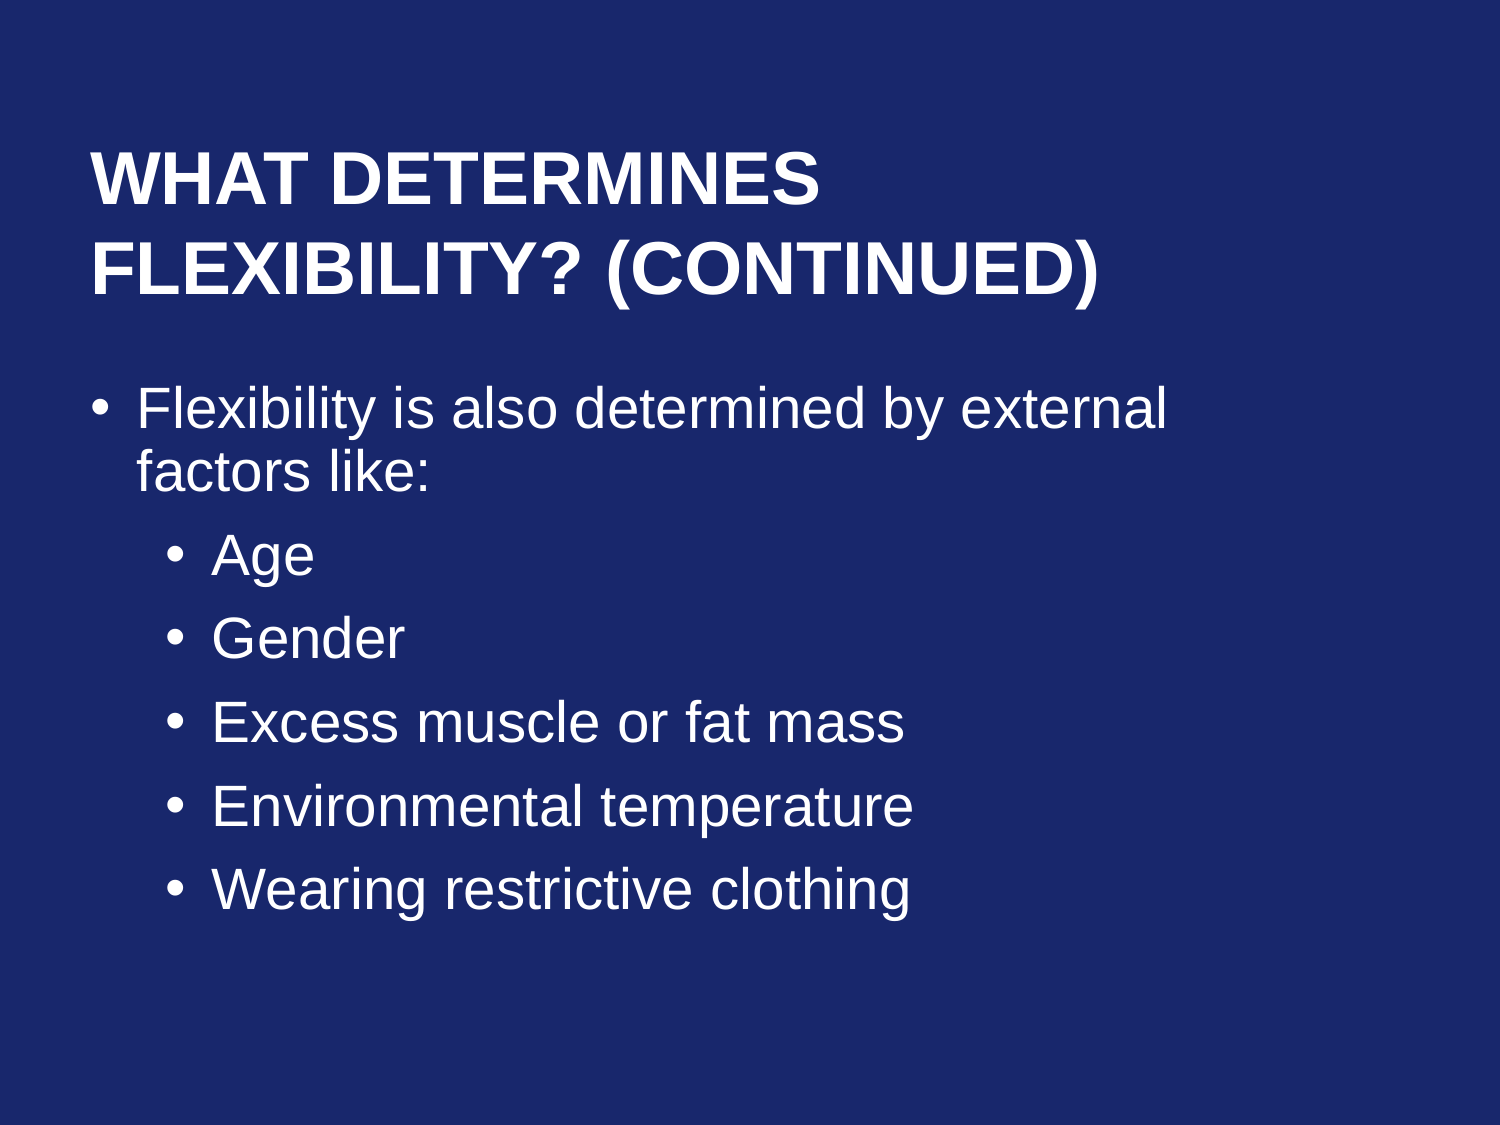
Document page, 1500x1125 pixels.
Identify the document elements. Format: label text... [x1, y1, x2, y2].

title What Determines Flexibility? (continued) [75, 99, 1350, 339]
list Flexibility is also determined by external factors like: Age Gender Excess muscle or fat mass Environmental temperature Wearing restrictive clothing [75, 351, 1350, 950]
